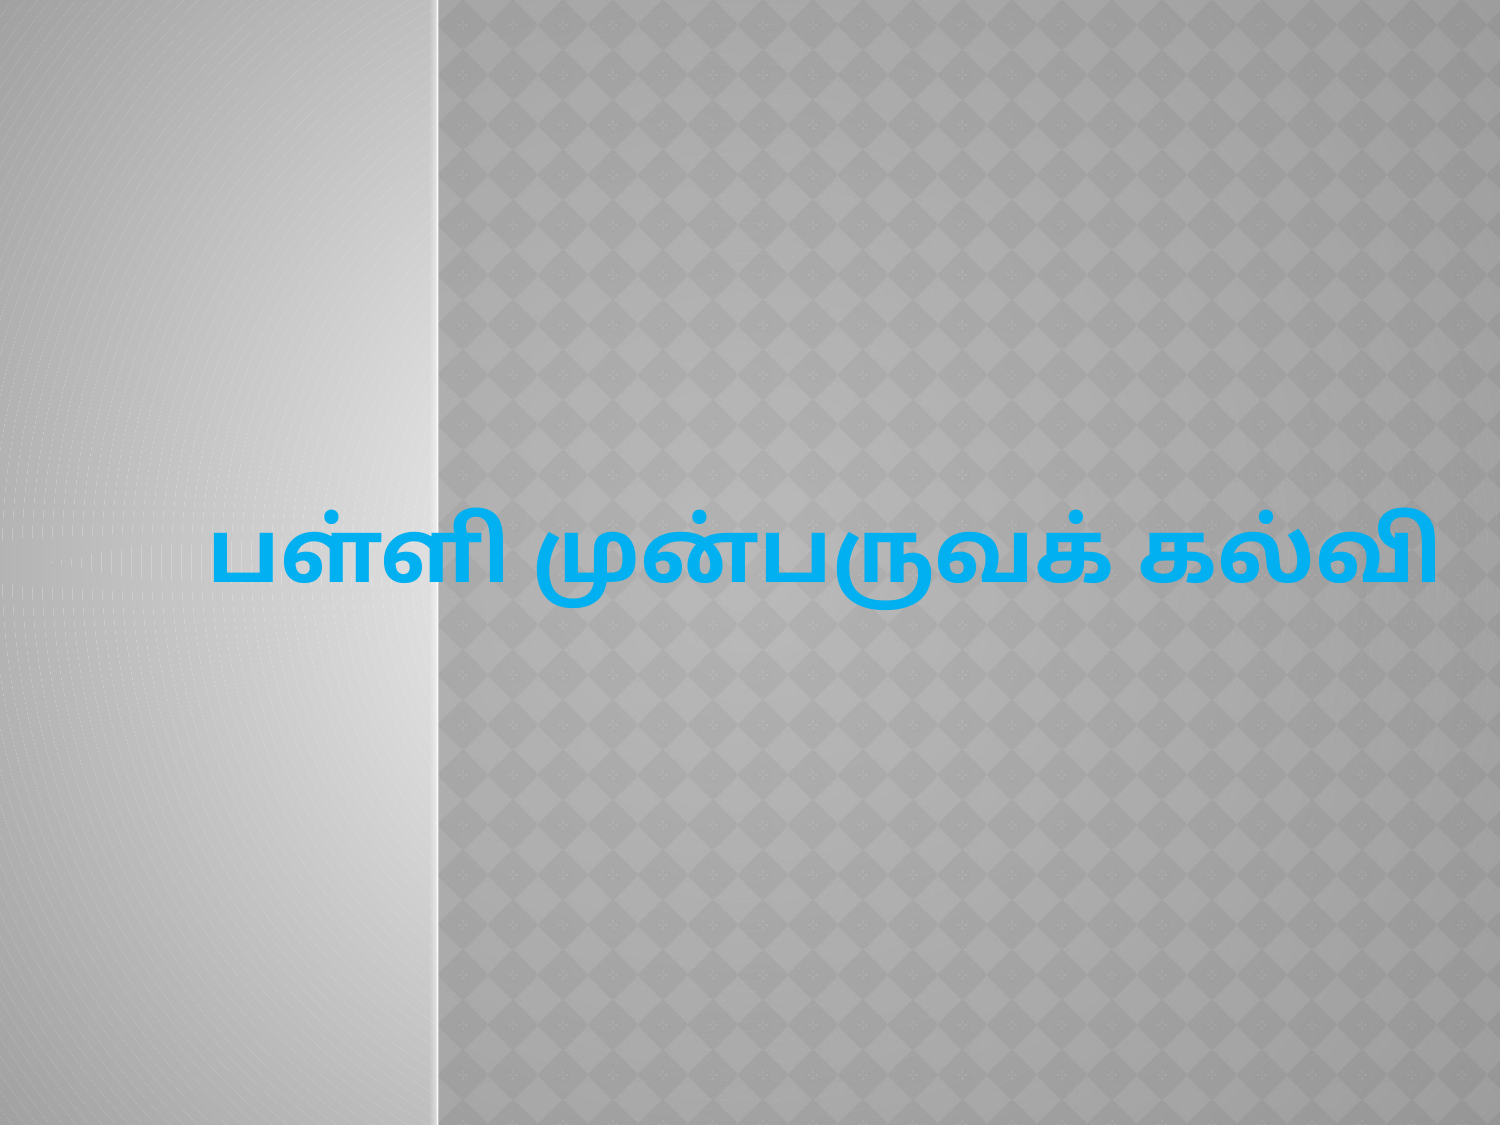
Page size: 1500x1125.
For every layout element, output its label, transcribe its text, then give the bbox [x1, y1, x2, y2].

title பள்ளி முன்பருவக் கல்வி [150, 212, 1450, 600]
